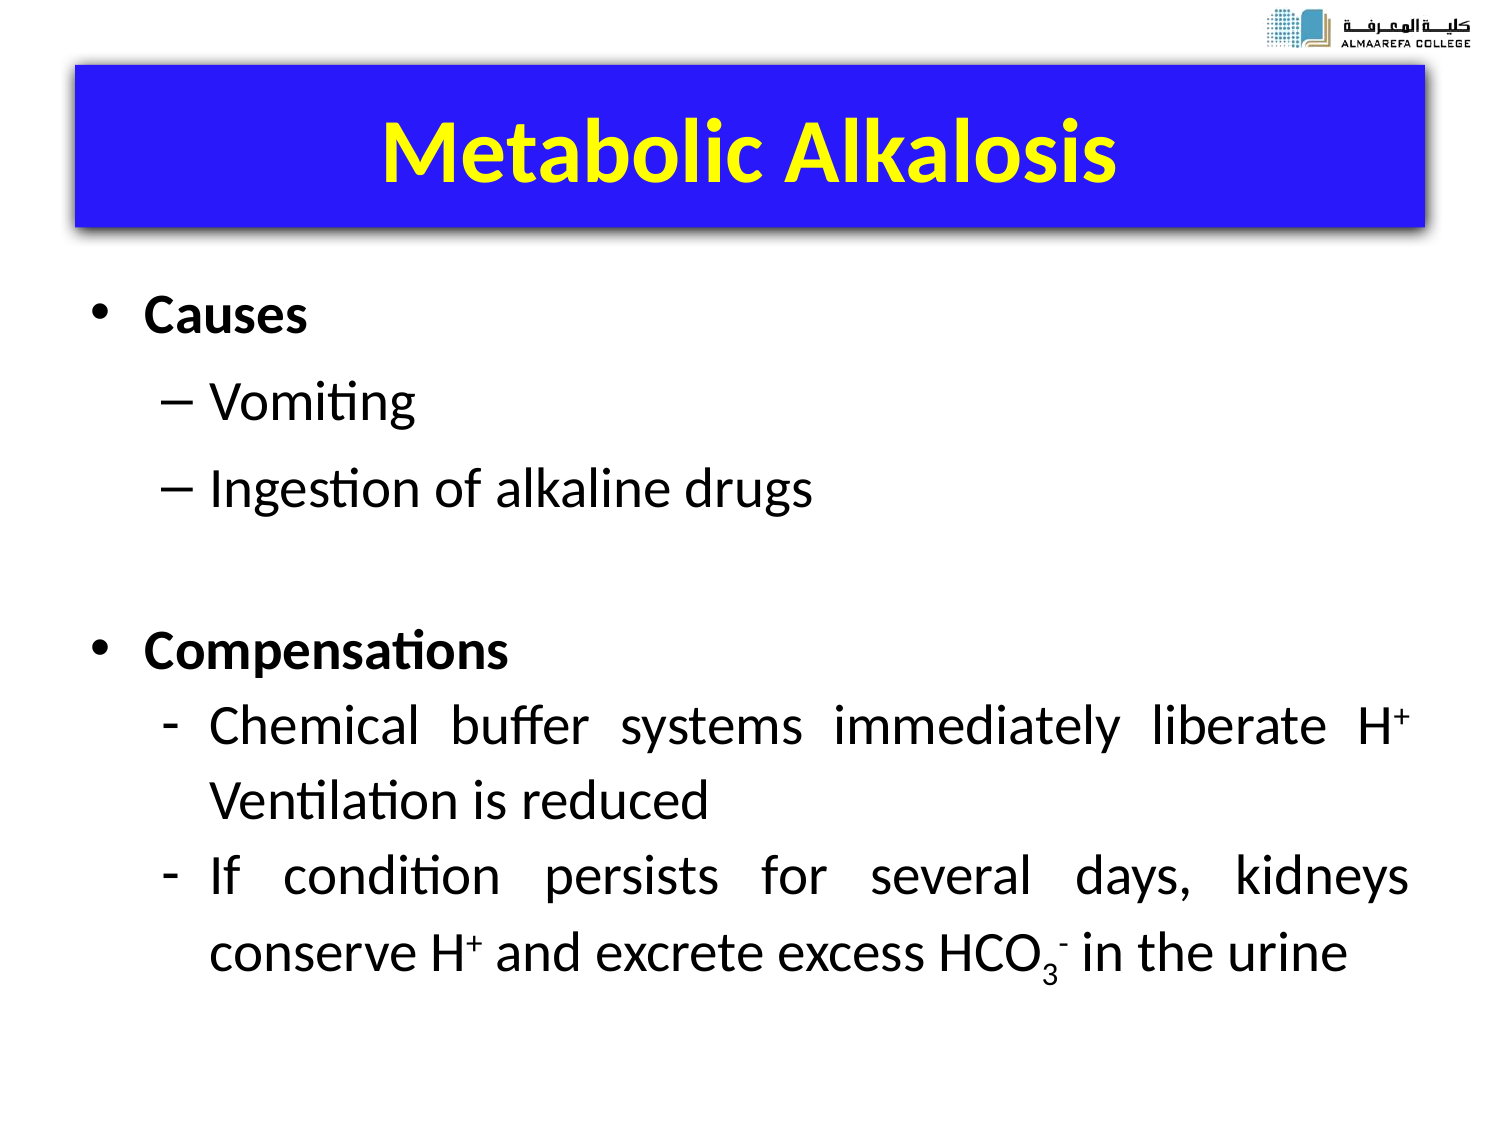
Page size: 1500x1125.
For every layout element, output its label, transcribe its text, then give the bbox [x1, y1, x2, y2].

title Metabolic Alkalosis [75, 64, 1425, 228]
picture [1262, 0, 1475, 65]
list Causes Vomiting Ingestion of alkaline drugs Compensations Chemical buffer systems immediately liberate H+ Ventilation is reduced If condition persists for several days, kidneys conserve H+ and excrete excess HCO3- in the urine [75, 262, 1425, 1005]
